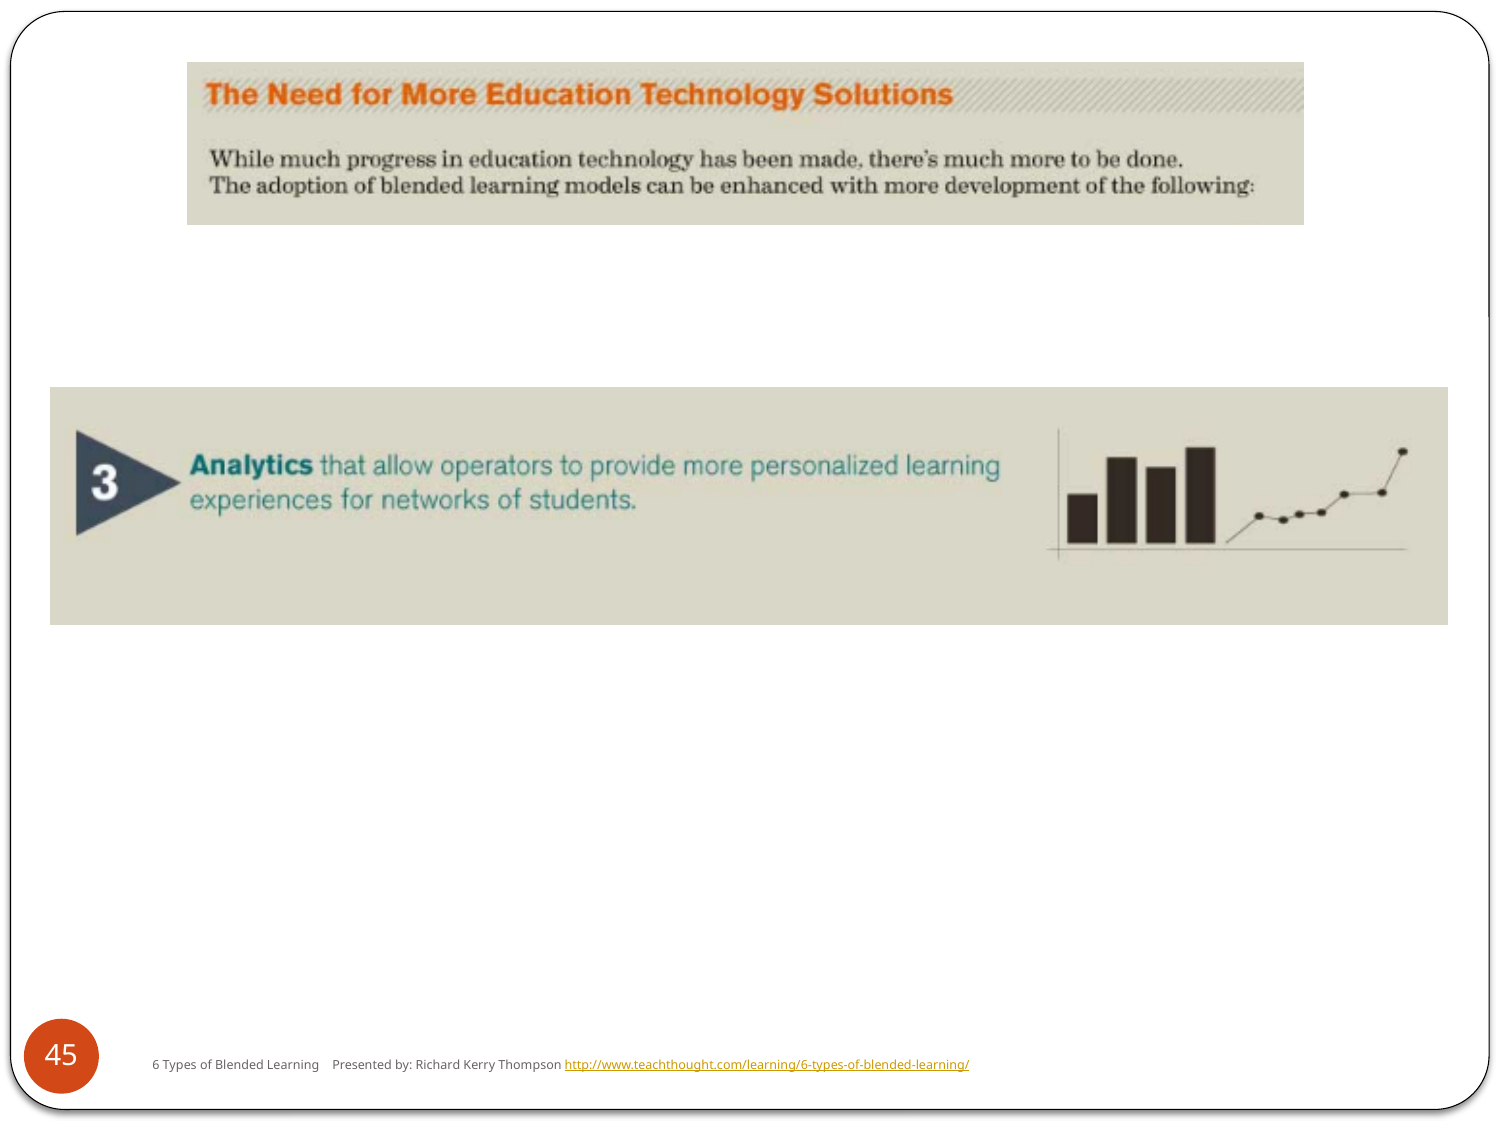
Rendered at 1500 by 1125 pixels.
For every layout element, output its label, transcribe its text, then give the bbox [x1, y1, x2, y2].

slide_number 45 [23, 1018, 99, 1094]
footer 6 Types of Blended Learning Presented by: Richard Kerry Thompson http://www.teachthought.com/learning/6-types-of-blended-learning/ [137, 1042, 988, 1103]
picture [50, 387, 1448, 626]
picture [187, 62, 1304, 226]
